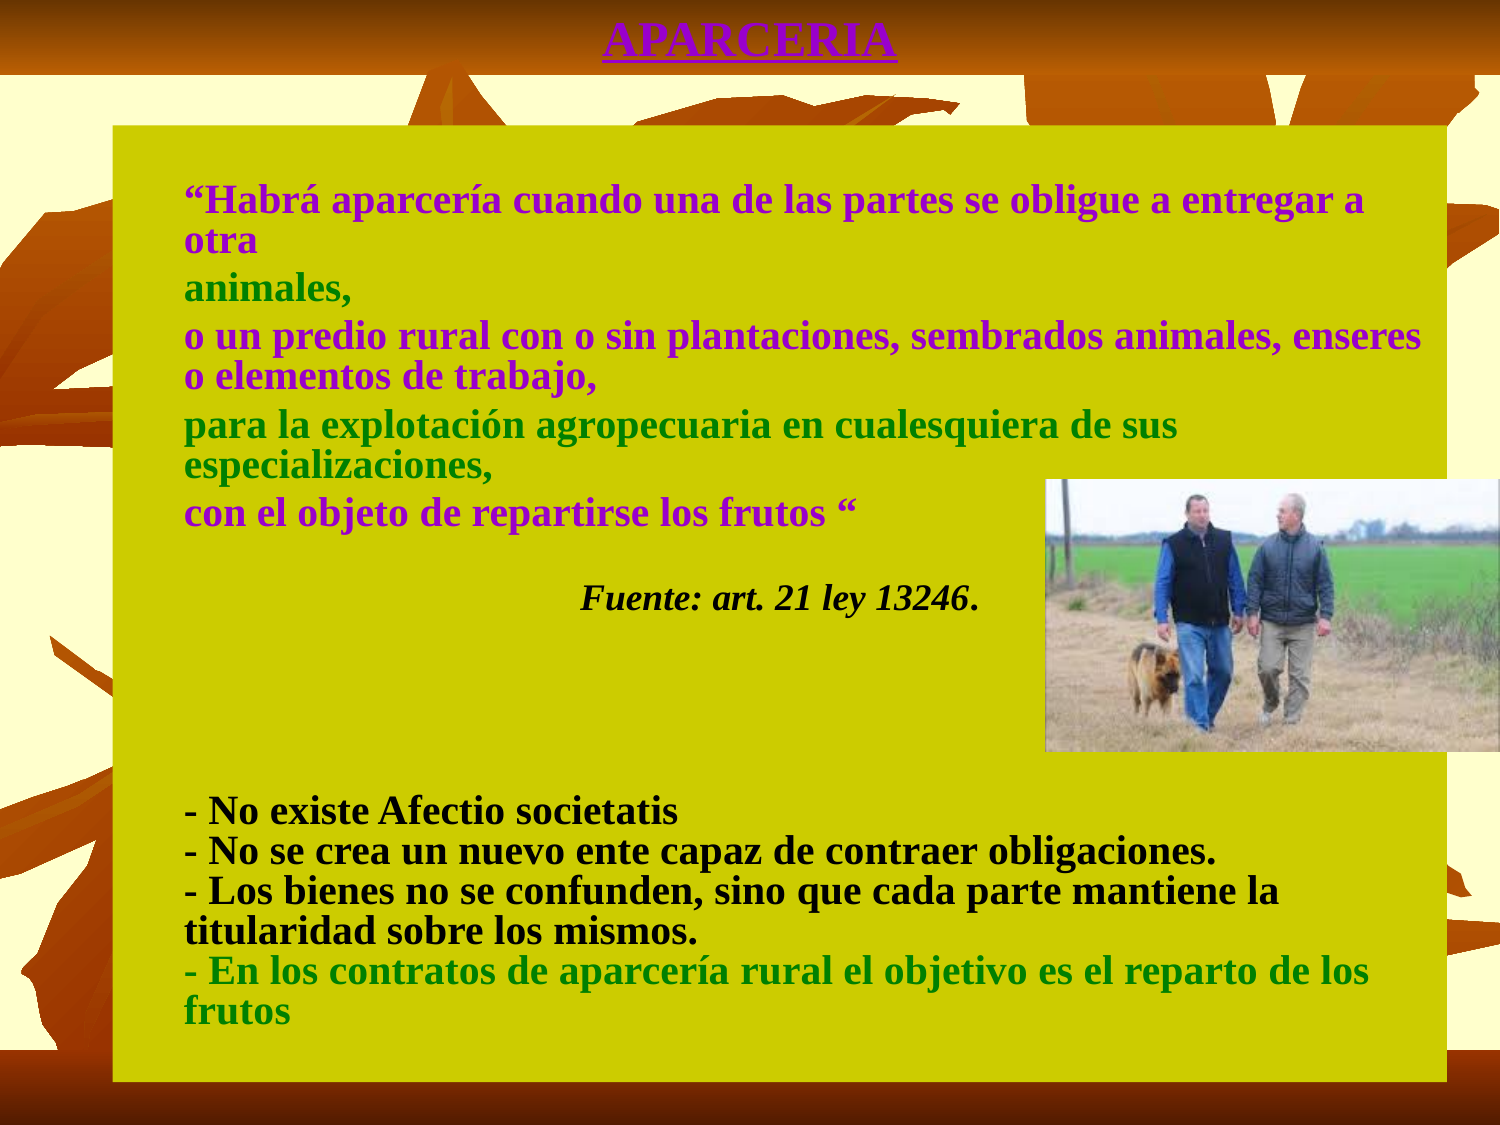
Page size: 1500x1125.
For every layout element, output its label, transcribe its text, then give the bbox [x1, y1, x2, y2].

picture [1045, 479, 1500, 752]
list “Habrá aparcería cuando una de las partes se obligue a entregar a otra animales, o un predio rural con o sin plantaciones, sembrados animales, enseres o elementos de trabajo, para la explotación agropecuaria en cualesquiera de sus especializaciones, con el objeto de repartirse los frutos “ Fuente: art. 21 ley 13246. - No existe Afectio societatis - No se crea un nuevo ente capaz de contraer obligaciones. - Los bienes no se confunden, sino que cada parte mantiene la titularidad sobre los mismos. - En los contratos de aparcería rural el objetivo es el reparto de los frutos [112, 125, 1448, 1083]
title APARCERIA [74, 0, 1426, 150]
